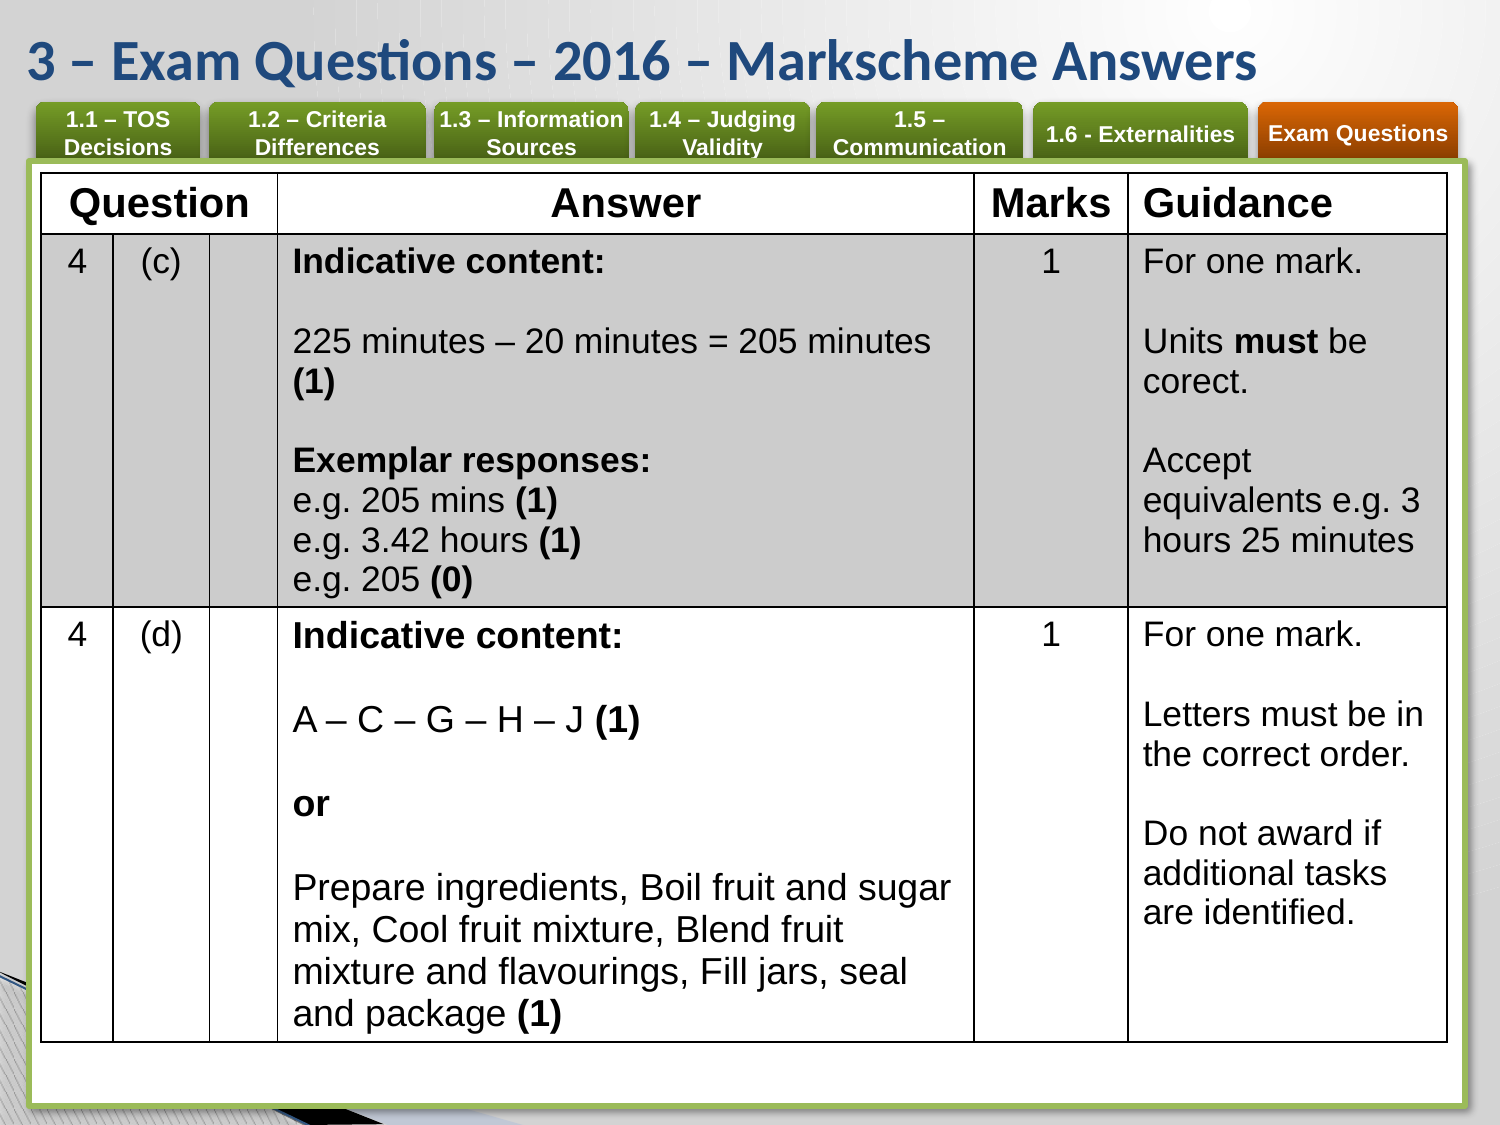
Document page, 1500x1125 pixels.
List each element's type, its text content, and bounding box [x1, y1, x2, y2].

table_cell For one mark. Units must be corect. Accept equivalents e.g. 3 hours 25 minutes [1129, 235, 1446, 606]
table_cell 4 [42, 608, 112, 1041]
table_cell Indicative content: A – C – G – H – J (1) or Prepare ingredients, Boil fruit and sugar mix, Cool fruit mixture, Blend fruit mixture and flavourings, Fill jars, seal and package (1) [278, 608, 973, 1041]
table_cell Indicative content: 225 minutes – 20 minutes = 205 minutes (1) Exemplar responses: e.g. 205 mins (1) e.g. 3.42 hours (1) e.g. 205 (0) [278, 235, 973, 606]
table_header Marks [975, 174, 1127, 233]
title 3 – Exam Questions – 2016 – Markscheme Answers [11, 11, 1465, 102]
table_header Question [42, 174, 277, 233]
table_cell (d) [114, 608, 209, 1041]
table_cell [210, 235, 277, 606]
table_cell 4 [42, 235, 112, 606]
table_cell [210, 608, 277, 1041]
table_header Guidance [1129, 174, 1446, 233]
table_cell (c) [114, 235, 209, 606]
table_cell 1 [975, 608, 1127, 1041]
table_header Answer [278, 174, 973, 233]
picture [281, 1114, 303, 1125]
table_cell 1 [975, 235, 1127, 606]
table_cell For one mark. Letters must be in the correct order. Do not award if additional tasks are identified. [1129, 608, 1446, 1041]
